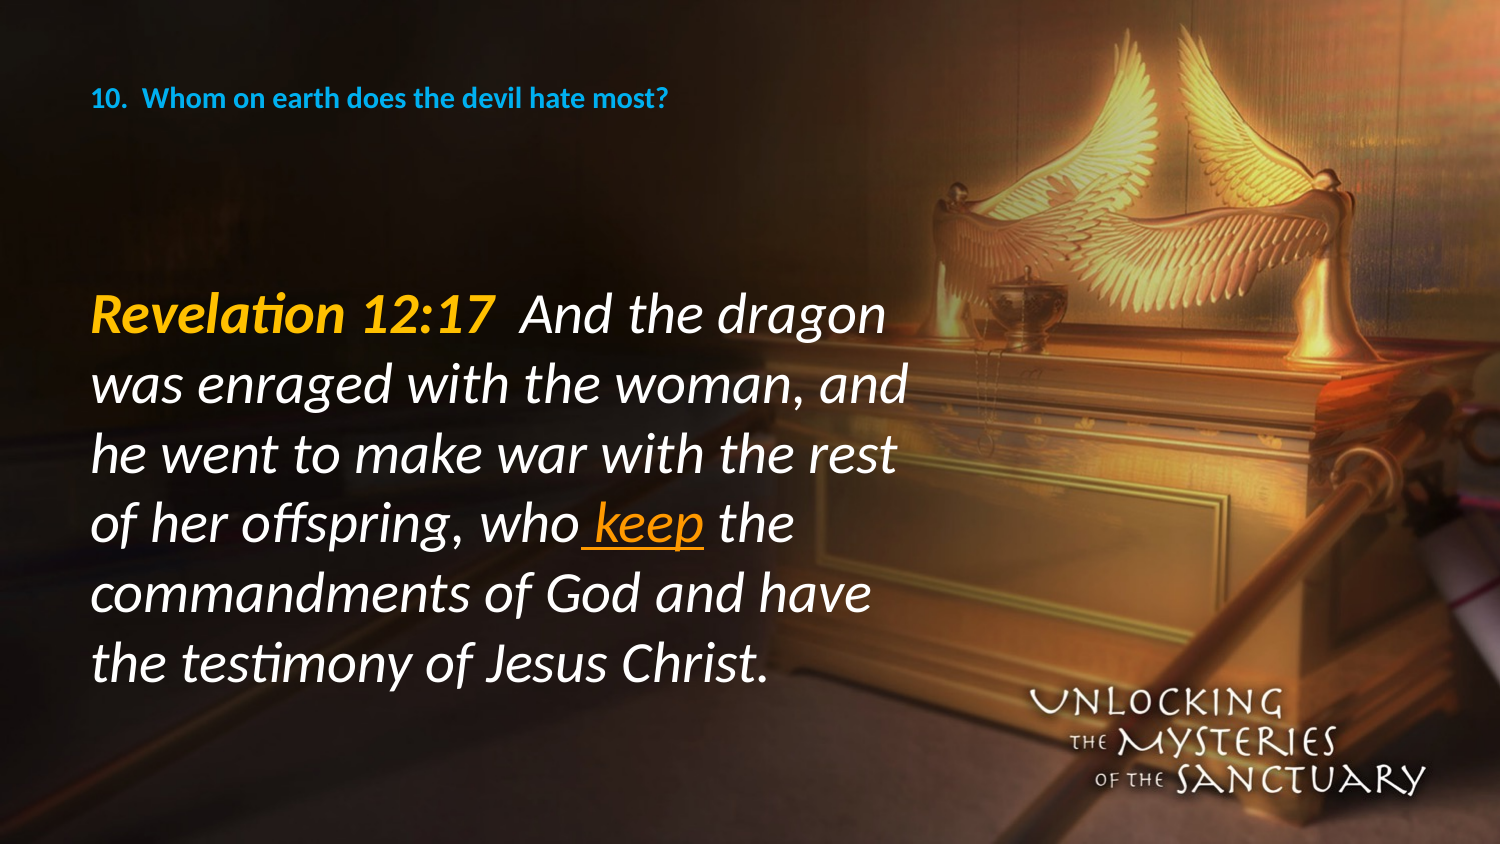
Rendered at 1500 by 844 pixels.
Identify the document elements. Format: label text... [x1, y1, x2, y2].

list Revelation 12:17 And the dragon was enraged with the woman, and he went to make war with the rest of her offspring, who keep the commandments of God and have the testimony of Jesus Christ. [75, 267, 935, 754]
title 10. Whom on earth does the devil hate most? [75, 33, 1425, 175]
picture [0, 0, 1500, 844]
